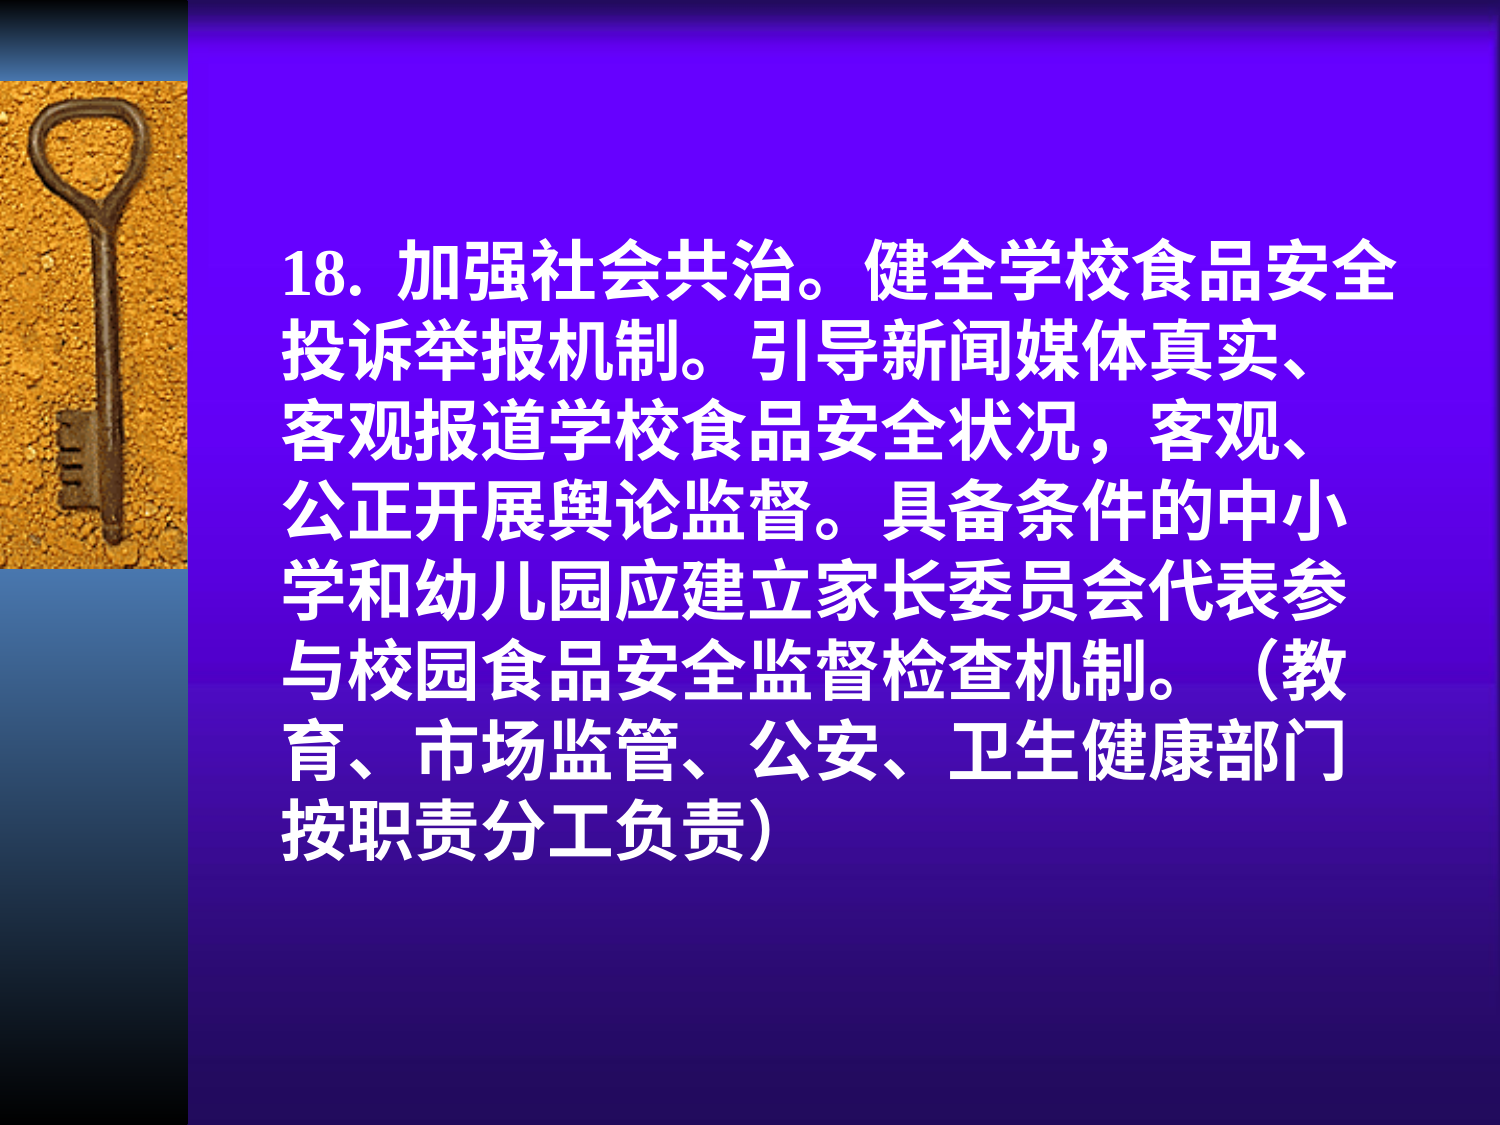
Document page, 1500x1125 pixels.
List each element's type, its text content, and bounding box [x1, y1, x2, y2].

text_box 18. 加强社会共治。健全学校食品安全投诉举报机制。引导新闻媒体真实、客观报道学校食品安全状况，客观、公正开展舆论监督。具备条件的中小学和幼儿园应建立家长委员会代表参与校园食品安全监督检查机制。（教育、市场监管、公安、卫生健康部门按职责分工负责） [265, 101, 1424, 957]
picture [0, 0, 1500, 1125]
